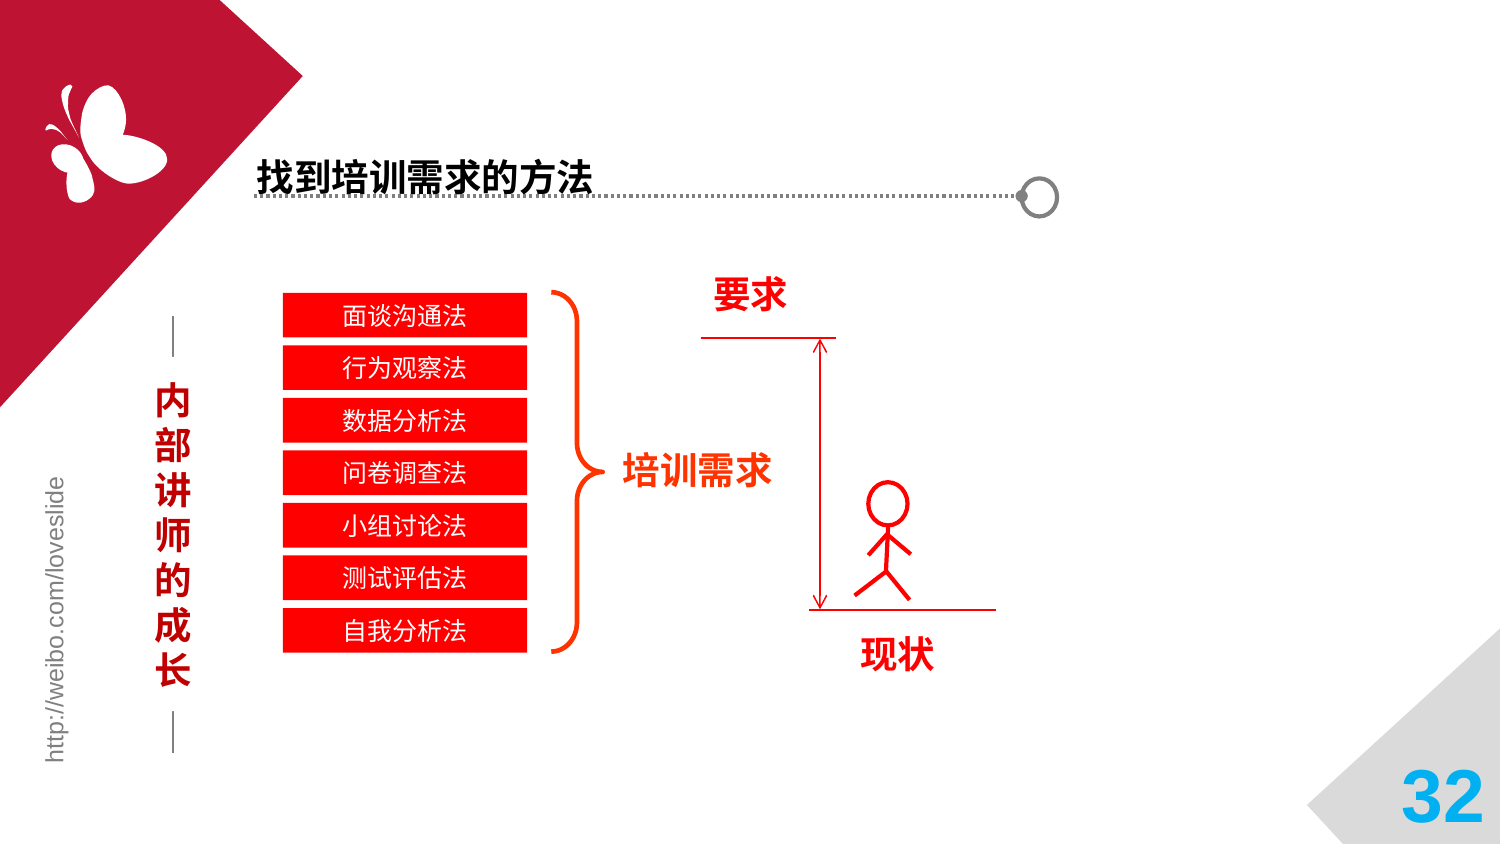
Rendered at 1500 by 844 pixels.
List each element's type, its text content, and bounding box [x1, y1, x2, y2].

text_box 问卷调查法 [282, 450, 528, 496]
text_box 测试评估法 [282, 555, 528, 601]
text_box 培训需求 [607, 439, 788, 500]
text_box 现状 [845, 624, 951, 684]
text_box [551, 291, 604, 653]
text_box 小组讨论法 [282, 502, 528, 548]
text_box 32 [1376, 764, 1500, 822]
text_box [1306, 628, 1500, 844]
text_box 内部讲师的成长 [135, 356, 168, 712]
text_box 内部讲师的成长 [177, 356, 211, 712]
text_box 要求 [698, 263, 804, 324]
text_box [854, 481, 911, 601]
text_box 数据分析法 [282, 397, 528, 443]
text_box 行为观察法 [282, 345, 528, 390]
text_box http://weibo.com/loveslide [30, 461, 76, 779]
text_box 找到培训需求的方法 [242, 124, 788, 207]
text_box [44, 84, 168, 203]
text_box 面谈沟通法 [282, 292, 528, 338]
text_box 自我分析法 [282, 608, 528, 653]
text_box [0, 0, 303, 408]
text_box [253, 178, 1058, 217]
